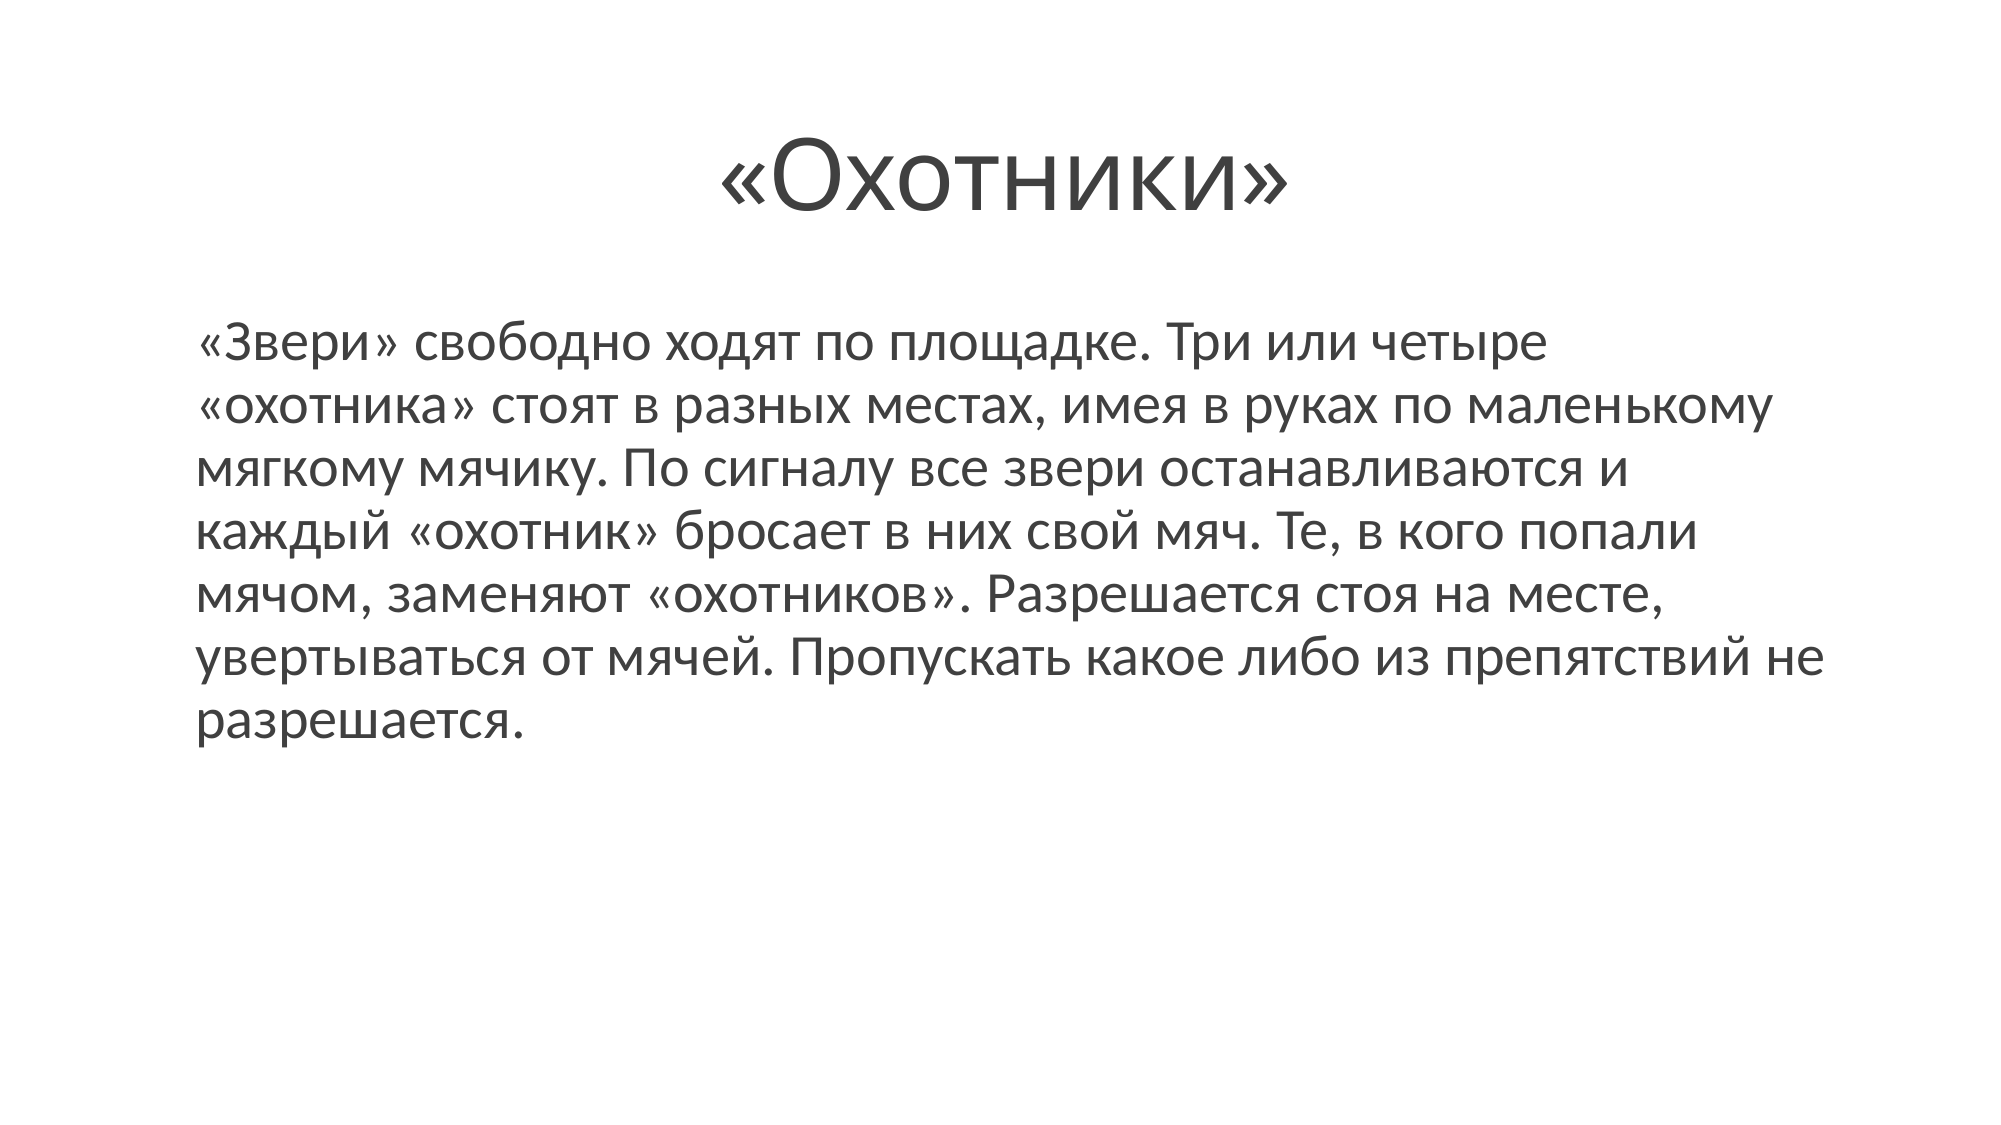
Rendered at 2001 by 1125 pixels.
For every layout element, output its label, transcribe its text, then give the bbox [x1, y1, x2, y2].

list «Звери» свободно ходят по площадке. Три или четыре «охотника» стоят в разных местах, имея в руках по маленькому мягкому мячику. По сигналу все звери останавливаются и каждый «охотник» бросает в них свой мяч. Те, в кого попали мячом, заменяют «охотников». Разрешается стоя на месте, увертываться от мячей. Пропускать какое либо из препятствий не разрешается. [180, 302, 1830, 963]
title «Охотники» [180, 0, 1830, 238]
